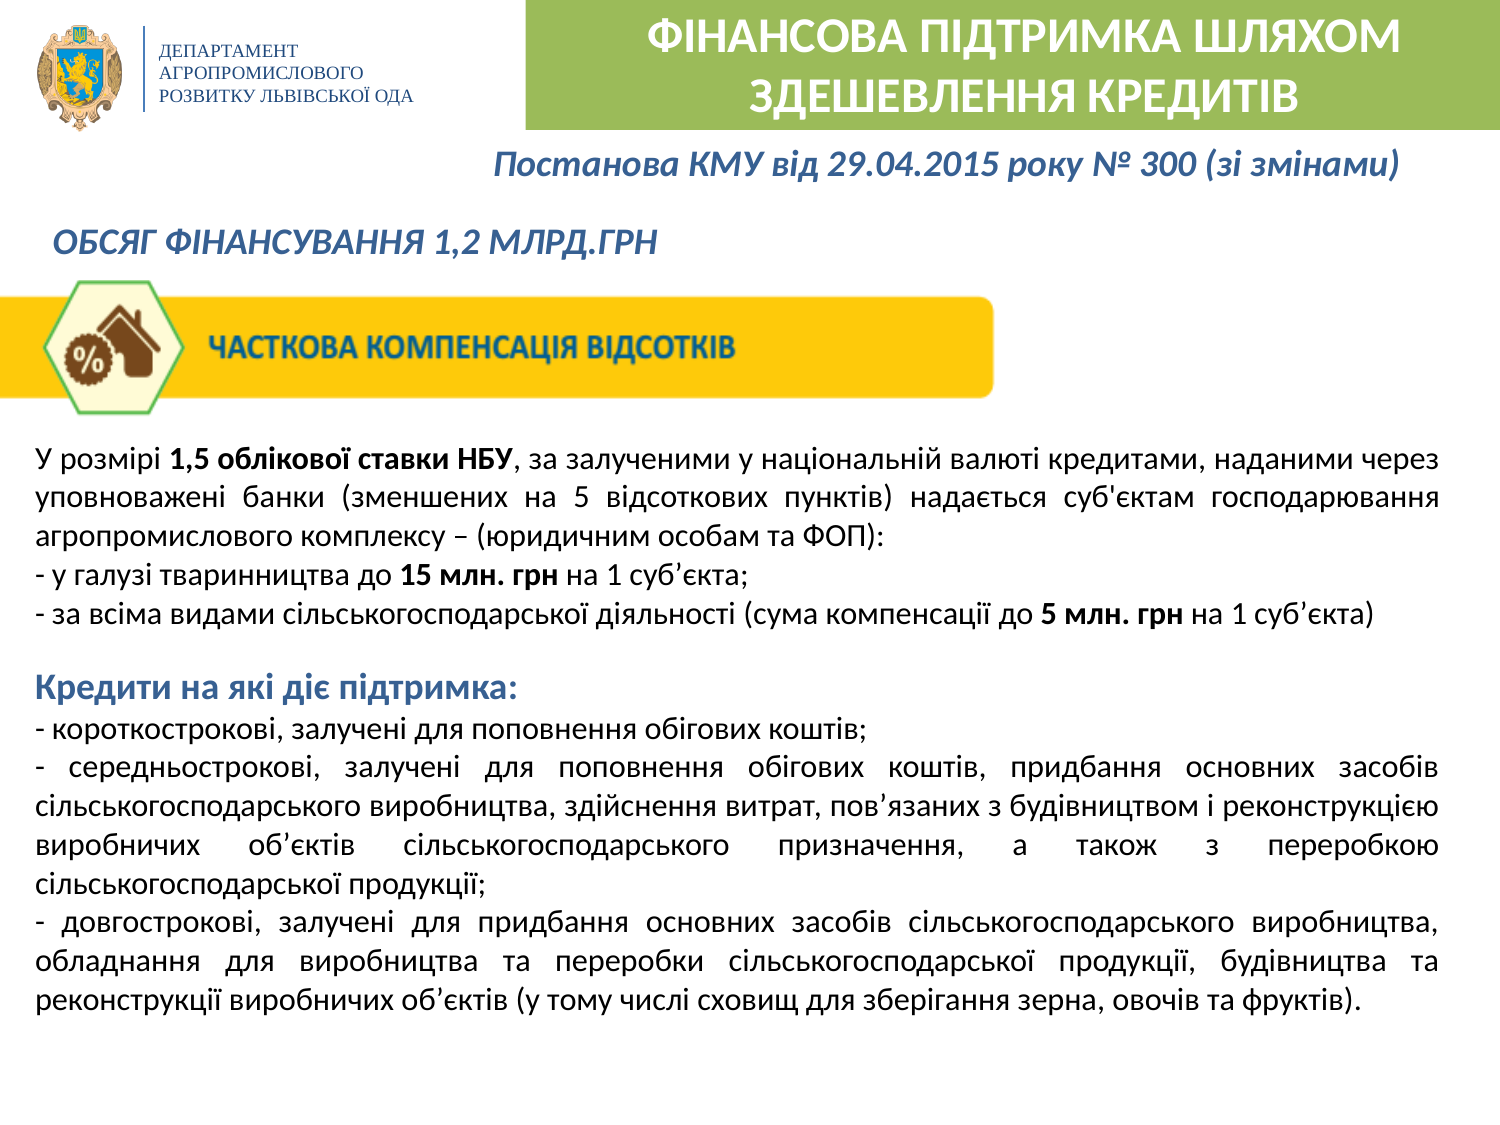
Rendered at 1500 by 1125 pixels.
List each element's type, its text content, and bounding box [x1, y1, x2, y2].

text_box ФІНАНСОВА ПІДТРИМКА ШЛЯХОМ ЗДЕШЕВЛЕННЯ КРЕДИТІВ [525, 0, 1500, 130]
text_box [37, 25, 1085, 132]
text_box ОБСЯГ ФІНАНСУВАННЯ 1,2 МЛРД.ГРН [37, 210, 1479, 270]
picture [0, 280, 1001, 418]
text_box Кредити на які діє підтримка: - короткострокові, залучені для поповнення обігових коштів; - середньострокові, залучені для поповнення обігових коштів, придбання основних засобів сільськогосподарського виробництва, здійснення витрат, пов’язаних з будівництвом і реконструкцією виробничих об’єктів сільськогосподарського призначення, а також з переробкою сільськогосподарської продукції; - довгострокові, залучені для придбання основних засобів сільськогосподарського виробництва, обладнання для виробництва та переробки сільськогосподарської продукції, будівництва та реконструкції виробничих об’єктів (у тому числі сховищ для зберігання зерна, овочів та фруктів). [20, 677, 1455, 1025]
text_box У розмірі 1,5 облікової ставки НБУ, за залученими у національній валюті кредитами, наданими через уповноважені банки (зменшених на 5 відсоткових пунктів) надається суб'єктам господарювання агропромислового комплексу – (юридичним особам та ФОП): - у галузі тваринництва до 15 млн. грн на 1 суб’єкта; - за всіма видами сільськогосподарської діяльності (сума компенсації до 5 млн. грн на 1 суб’єкта) [20, 429, 1455, 677]
text_box Постанова КМУ від 29.04.2015 року № 300 (зі змінами) [478, 131, 1477, 192]
